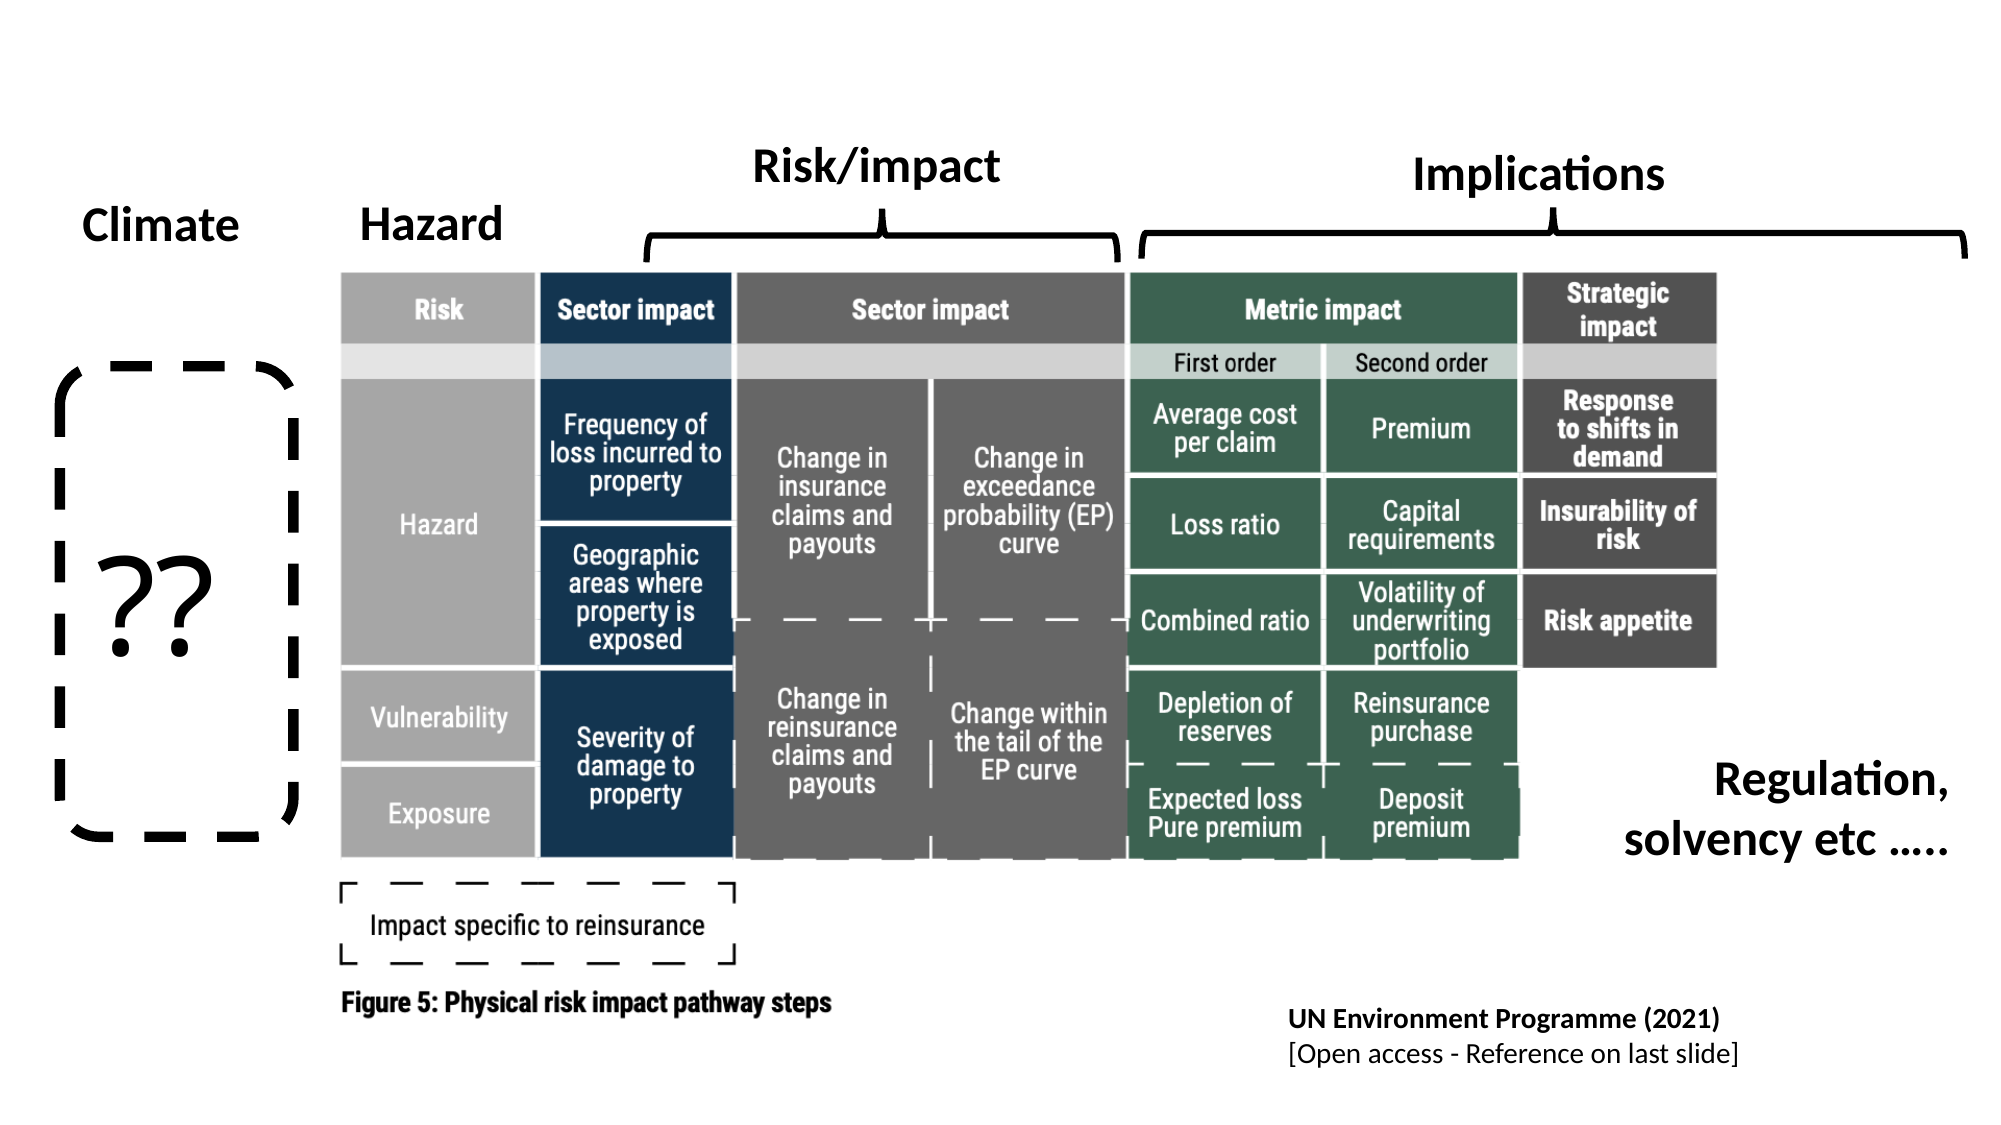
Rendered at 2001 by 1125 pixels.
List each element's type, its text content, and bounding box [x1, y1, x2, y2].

text_box [58, 365, 295, 838]
text_box [1141, 207, 1966, 259]
text_box Risk/impact [737, 125, 1027, 201]
text_box [646, 208, 1119, 259]
text_box Implications [1397, 133, 1709, 208]
text_box UN Environment Programme (2021) [Open access - Reference on last slide] [1273, 991, 1931, 1077]
text_box Hazard [345, 182, 579, 258]
picture [327, 259, 1732, 1031]
text_box ?? [81, 510, 302, 691]
text_box Regulation, solvency etc ….. [1732, 738, 1965, 873]
text_box Climate [67, 183, 302, 259]
